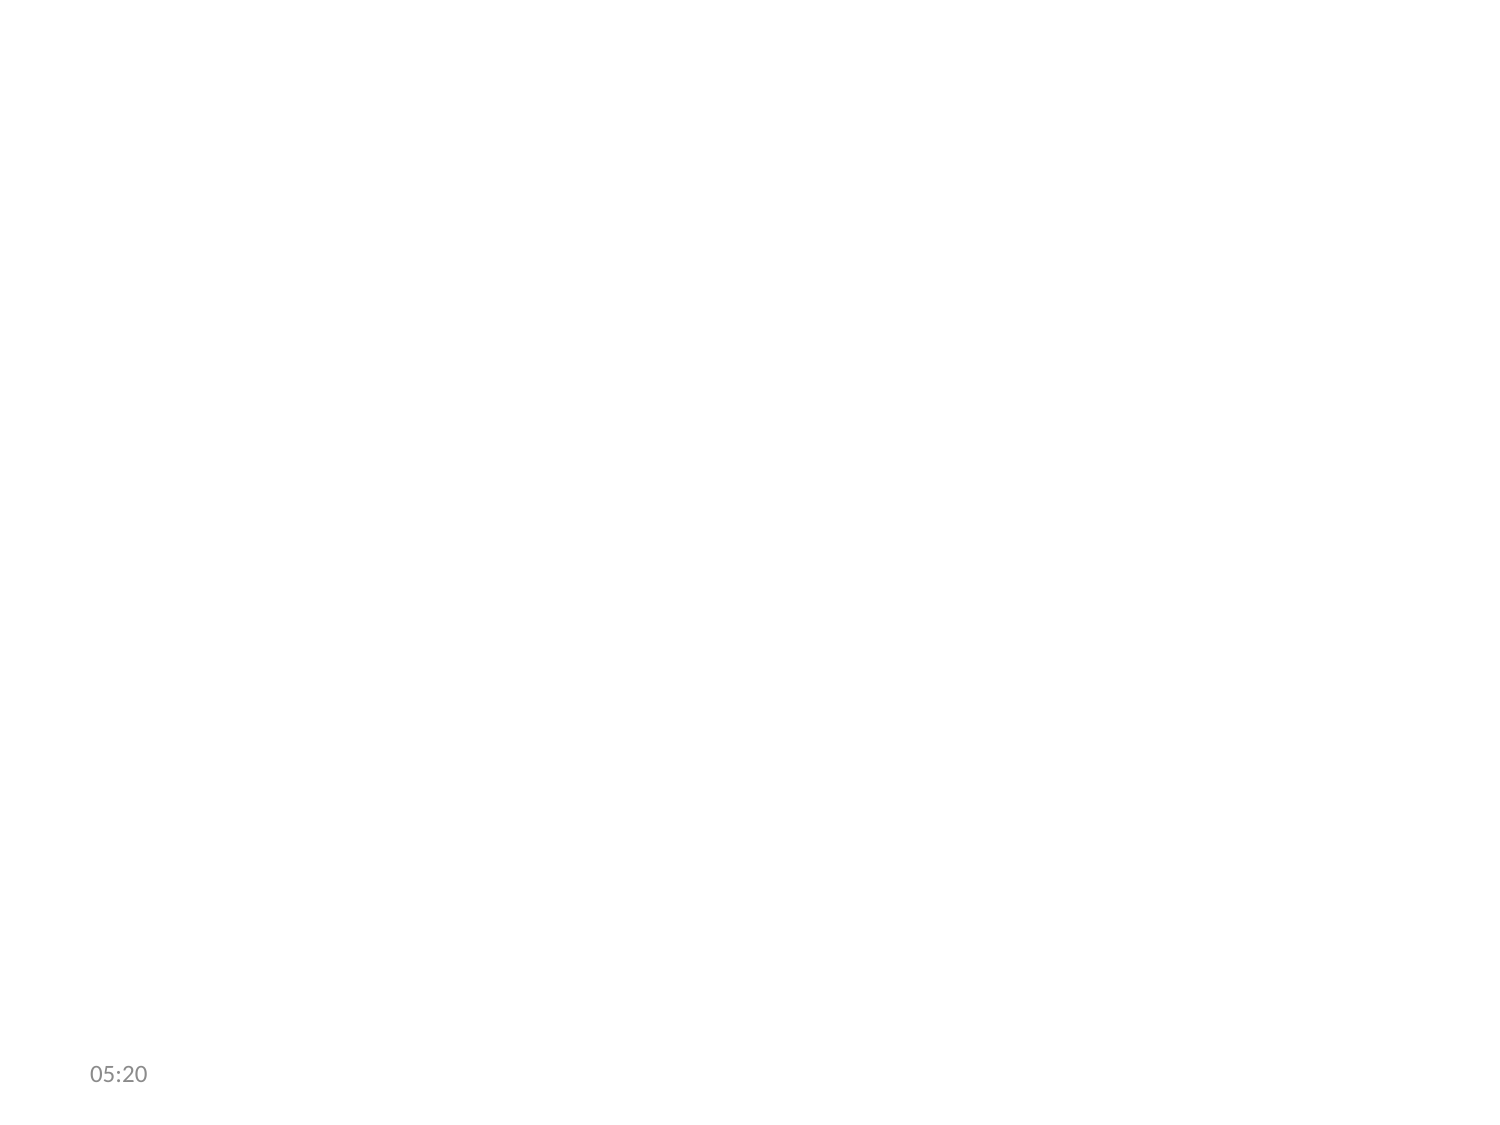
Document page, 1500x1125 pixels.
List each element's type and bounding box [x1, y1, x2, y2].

slide_number [75, 1042, 425, 1103]
